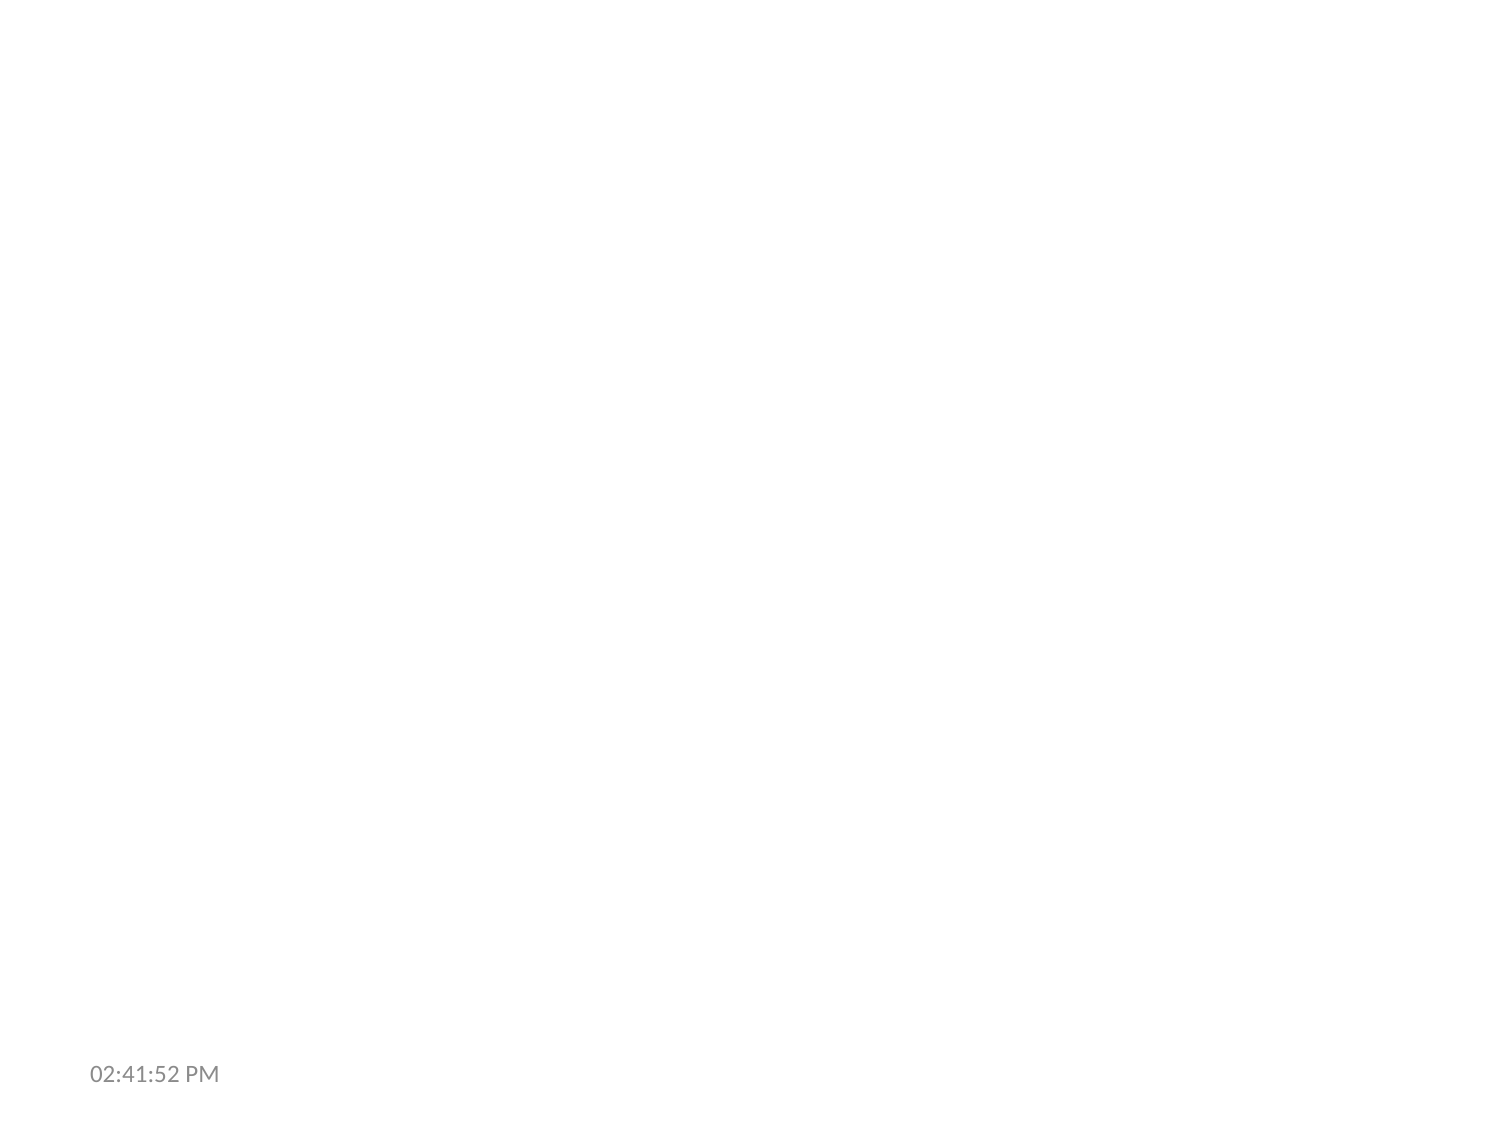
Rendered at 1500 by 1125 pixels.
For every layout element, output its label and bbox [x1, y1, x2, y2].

slide_number [75, 1042, 425, 1103]
